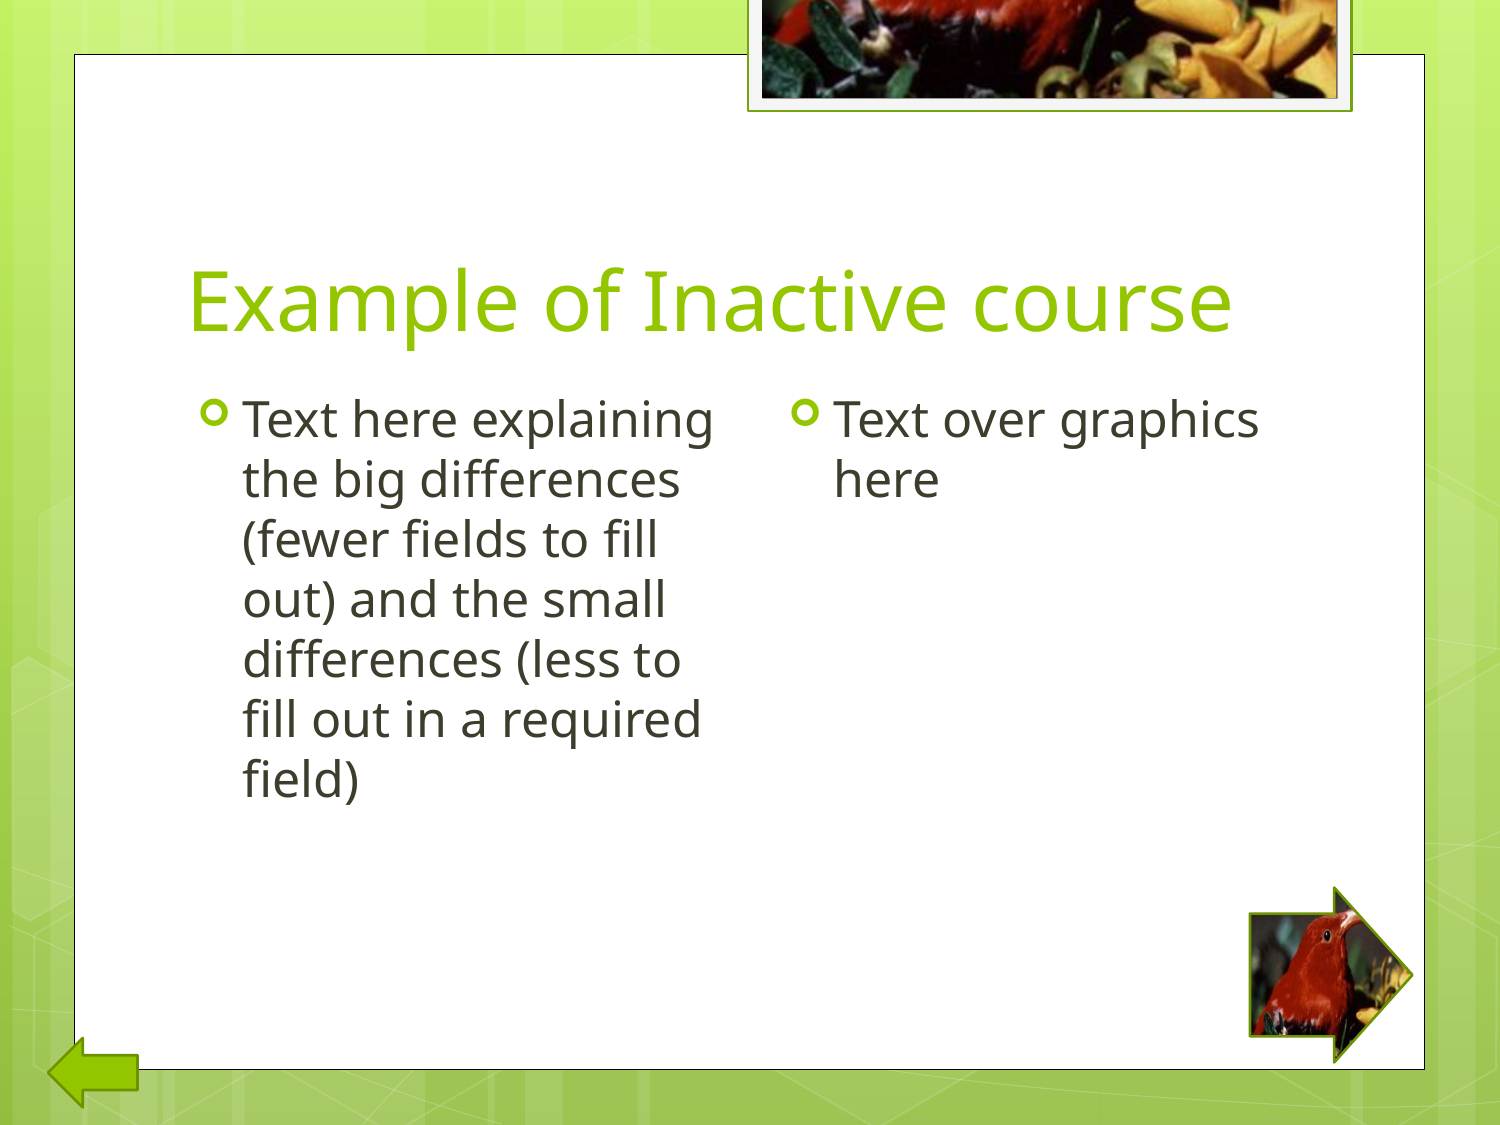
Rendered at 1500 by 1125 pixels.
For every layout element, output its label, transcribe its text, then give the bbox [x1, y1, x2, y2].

list Text over graphics here [761, 379, 1323, 953]
text_box [1248, 886, 1414, 1064]
title Example of Inactive course [171, 168, 1324, 357]
list Text here explaining the big differences (fewer fields to fill out) and the small differences (less to fill out in a required field) [171, 379, 732, 953]
text_box [47, 1036, 139, 1109]
picture [762, 0, 1336, 99]
